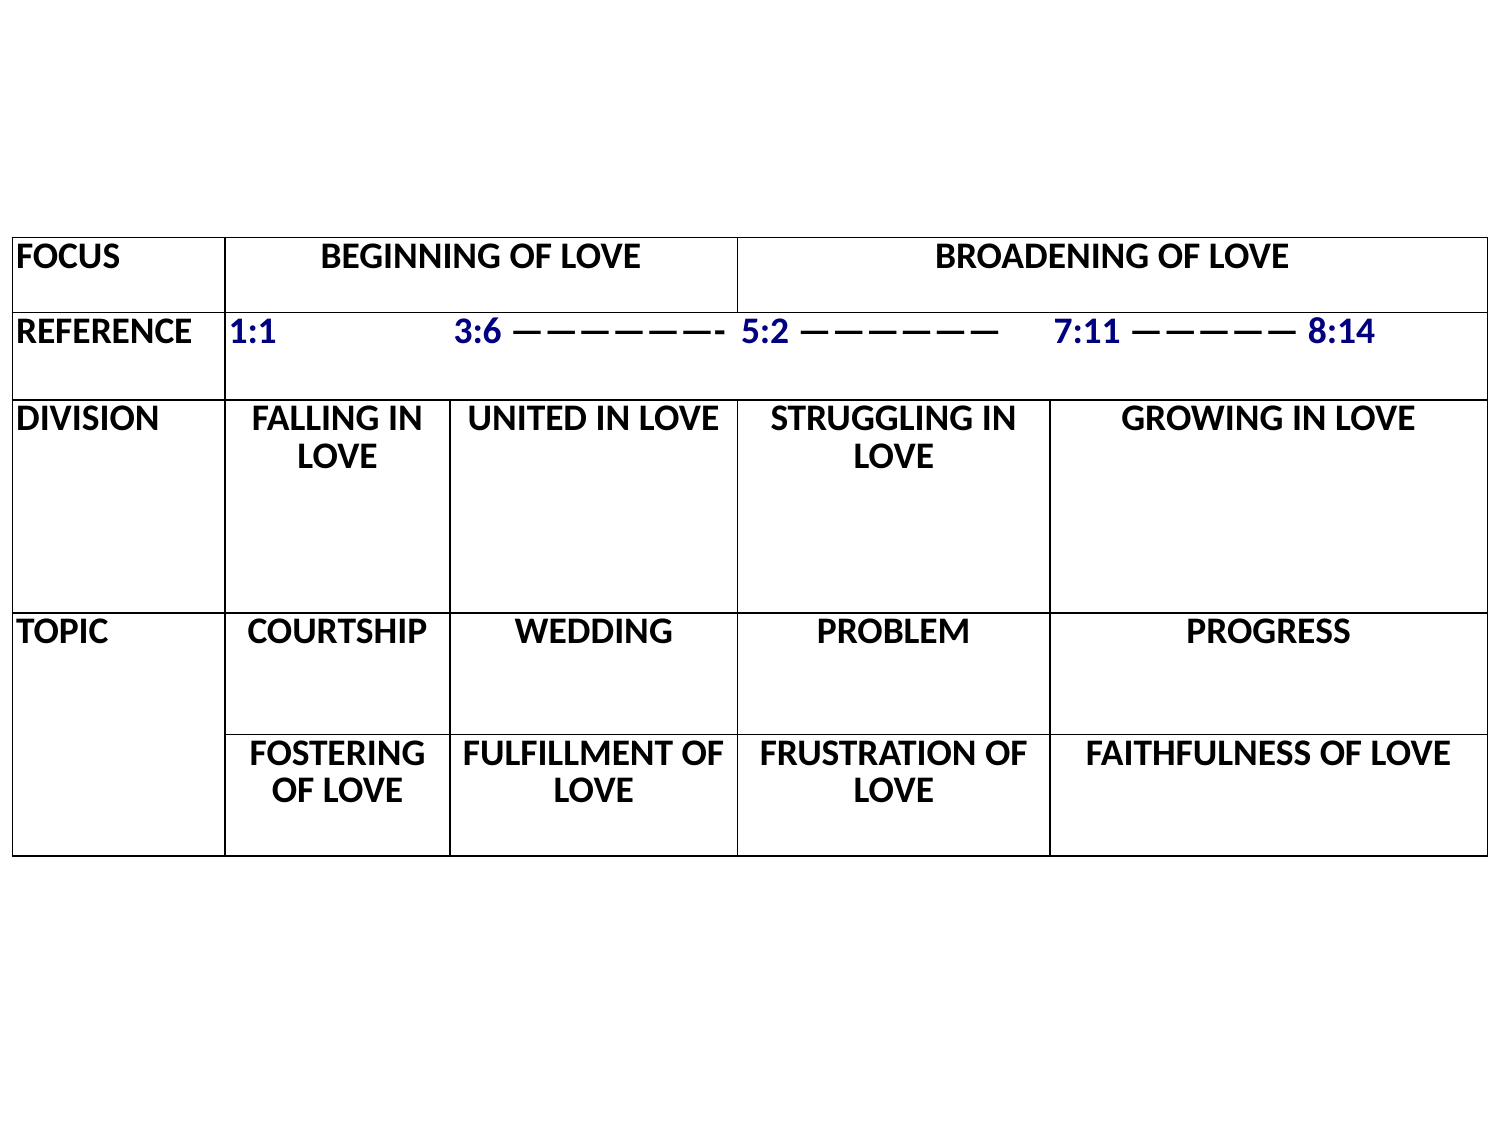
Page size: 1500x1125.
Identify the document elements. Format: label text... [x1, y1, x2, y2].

table_cell PROBLEM [738, 614, 1049, 734]
table_cell WEDDING [451, 614, 737, 734]
table_cell GROWING IN LOVE [1051, 401, 1487, 612]
table_cell FALLING IN LOVE [226, 401, 449, 612]
table_cell STRUGGLING IN LOVE [738, 401, 1049, 612]
table_cell 7:11 ————— 8:14 [1050, 313, 1487, 399]
table_cell 5:2 —————— [737, 313, 1050, 399]
table_header FOCUS [13, 238, 224, 312]
table_header BROADENING OF LOVE [738, 238, 1487, 312]
table_cell COURTSHIP [226, 614, 449, 734]
table_cell [13, 734, 224, 855]
table_cell FULFILLMENT OF LOVE [451, 735, 737, 855]
table_cell UNITED IN LOVE [451, 401, 737, 612]
table_header BEGINNING OF LOVE [226, 238, 737, 312]
table_cell TOPIC [13, 614, 224, 734]
table_cell REFERENCE [13, 313, 224, 399]
table_cell FOSTERING OF LOVE [226, 735, 449, 855]
table_cell 3:6 ——————- [450, 313, 737, 399]
table_cell 1:1 [226, 313, 450, 399]
table_cell DIVISION [13, 401, 224, 612]
table_cell FAITHFULNESS OF LOVE [1051, 735, 1487, 855]
table_cell PROGRESS [1051, 614, 1487, 734]
table_cell FRUSTRATION OF LOVE [738, 735, 1049, 855]
